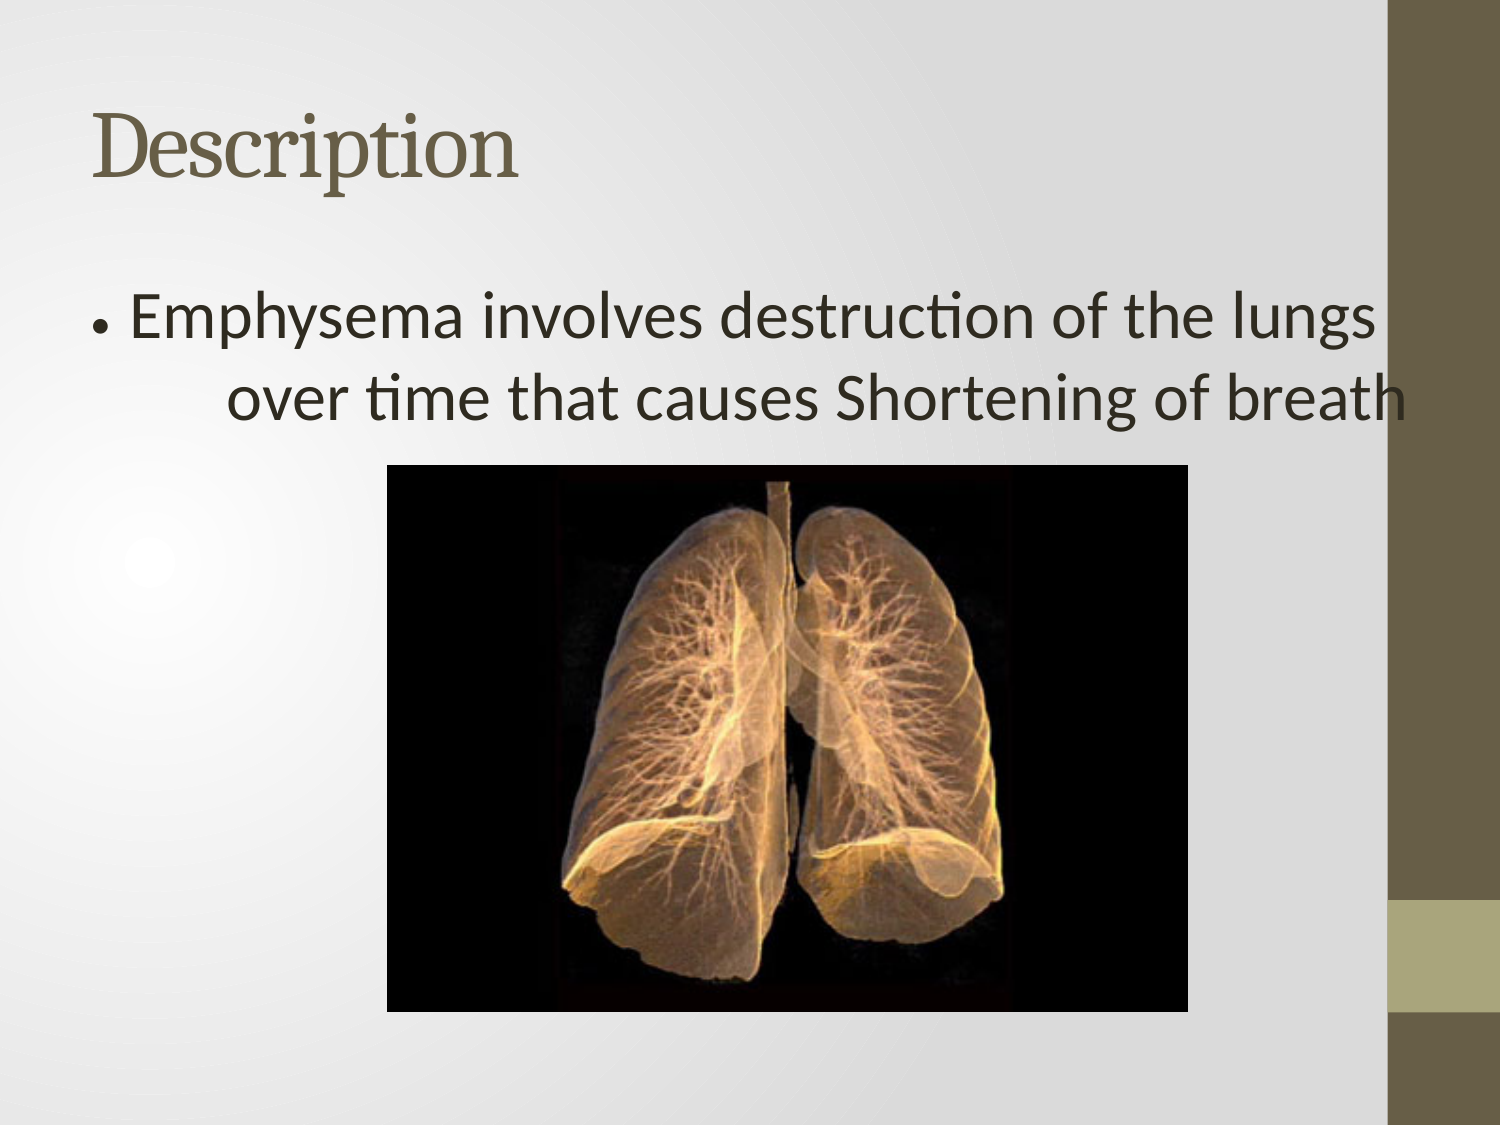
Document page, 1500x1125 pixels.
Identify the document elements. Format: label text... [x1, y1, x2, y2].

title Description [75, 45, 1325, 233]
list • Emphysema involves destruction of the lungs over time that causes Shortening of breath [75, 262, 1425, 463]
picture [386, 465, 1189, 1013]
